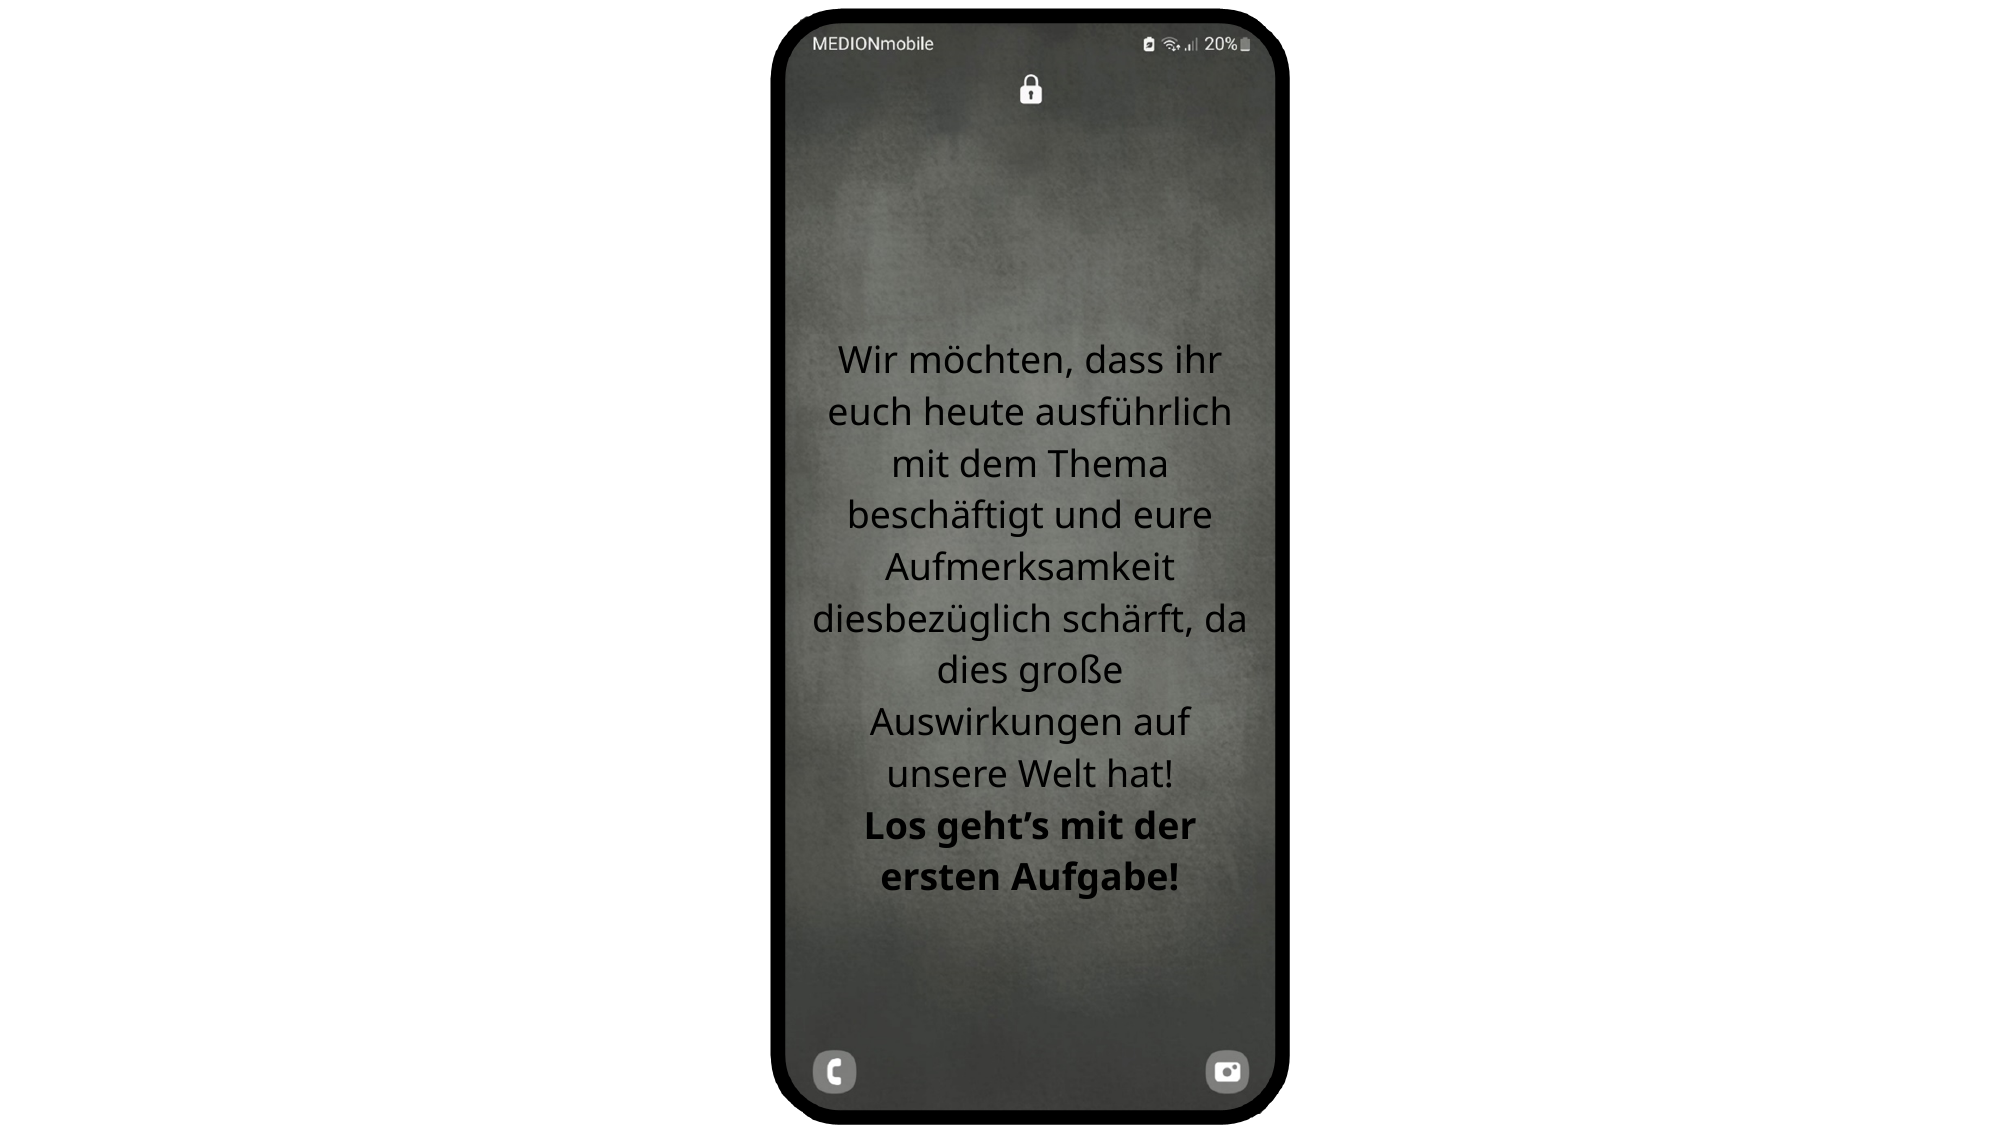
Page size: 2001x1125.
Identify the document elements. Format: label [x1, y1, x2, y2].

text_box [770, 8, 1290, 1125]
